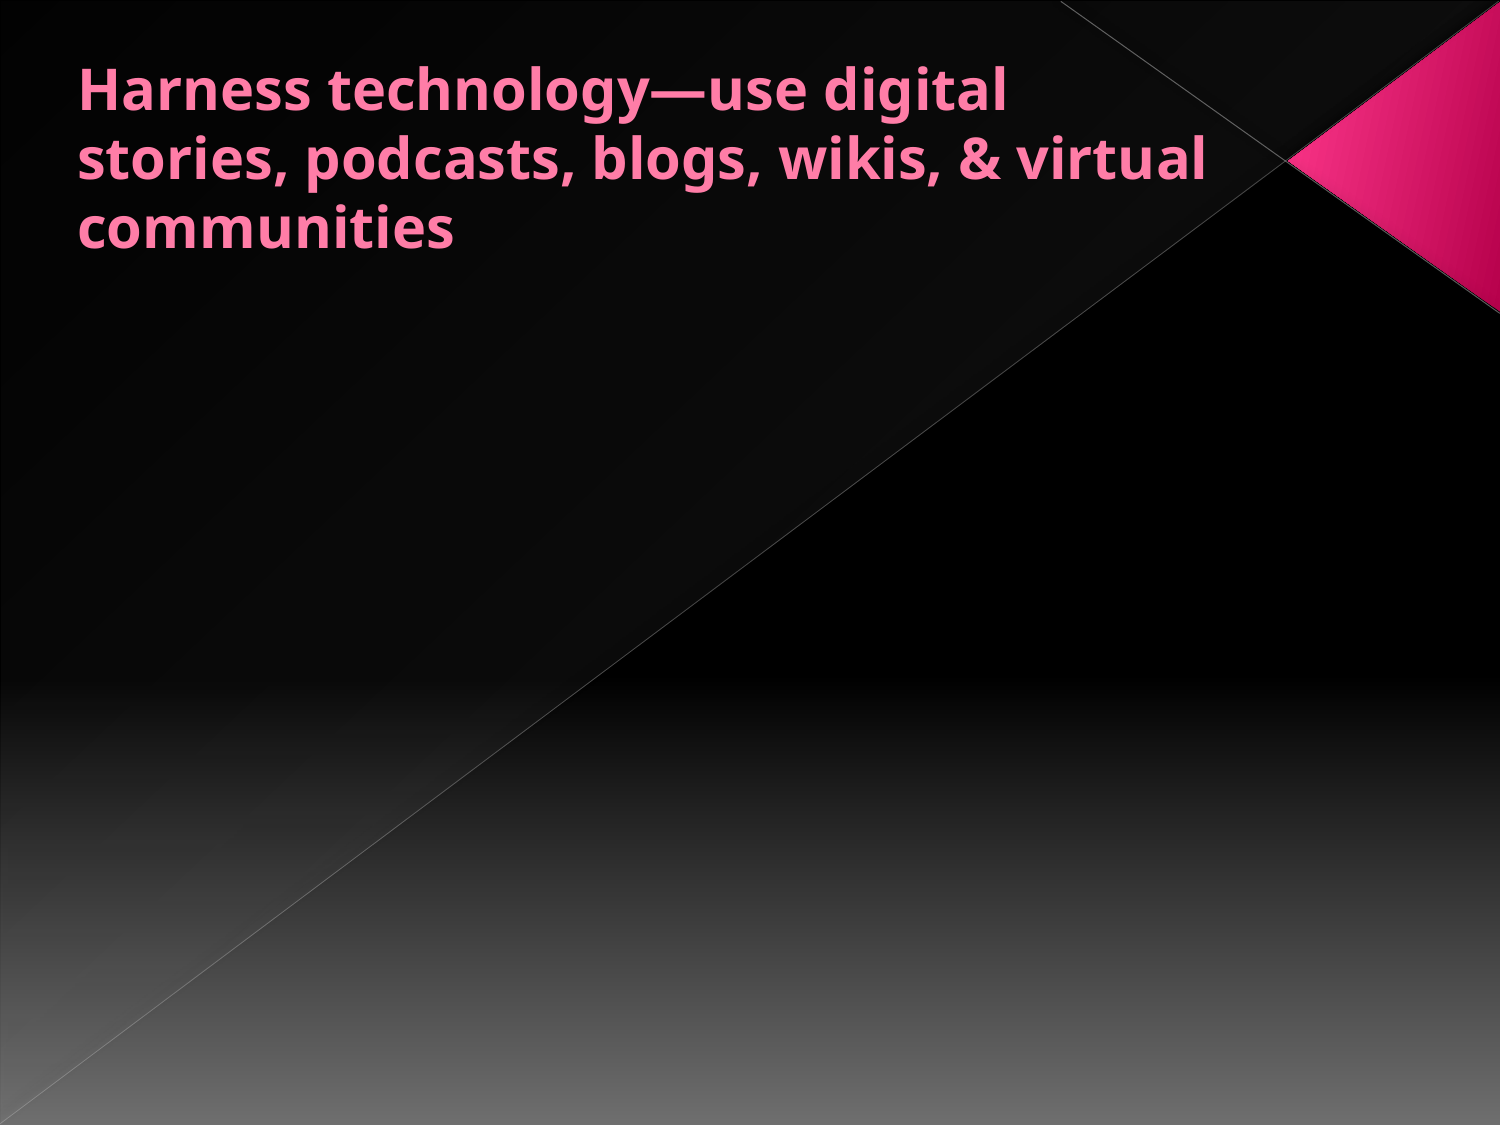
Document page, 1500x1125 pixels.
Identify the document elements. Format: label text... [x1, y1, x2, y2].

title Harness technology—use digital stories, podcasts, blogs, wikis, & virtual communities [62, 44, 1250, 268]
